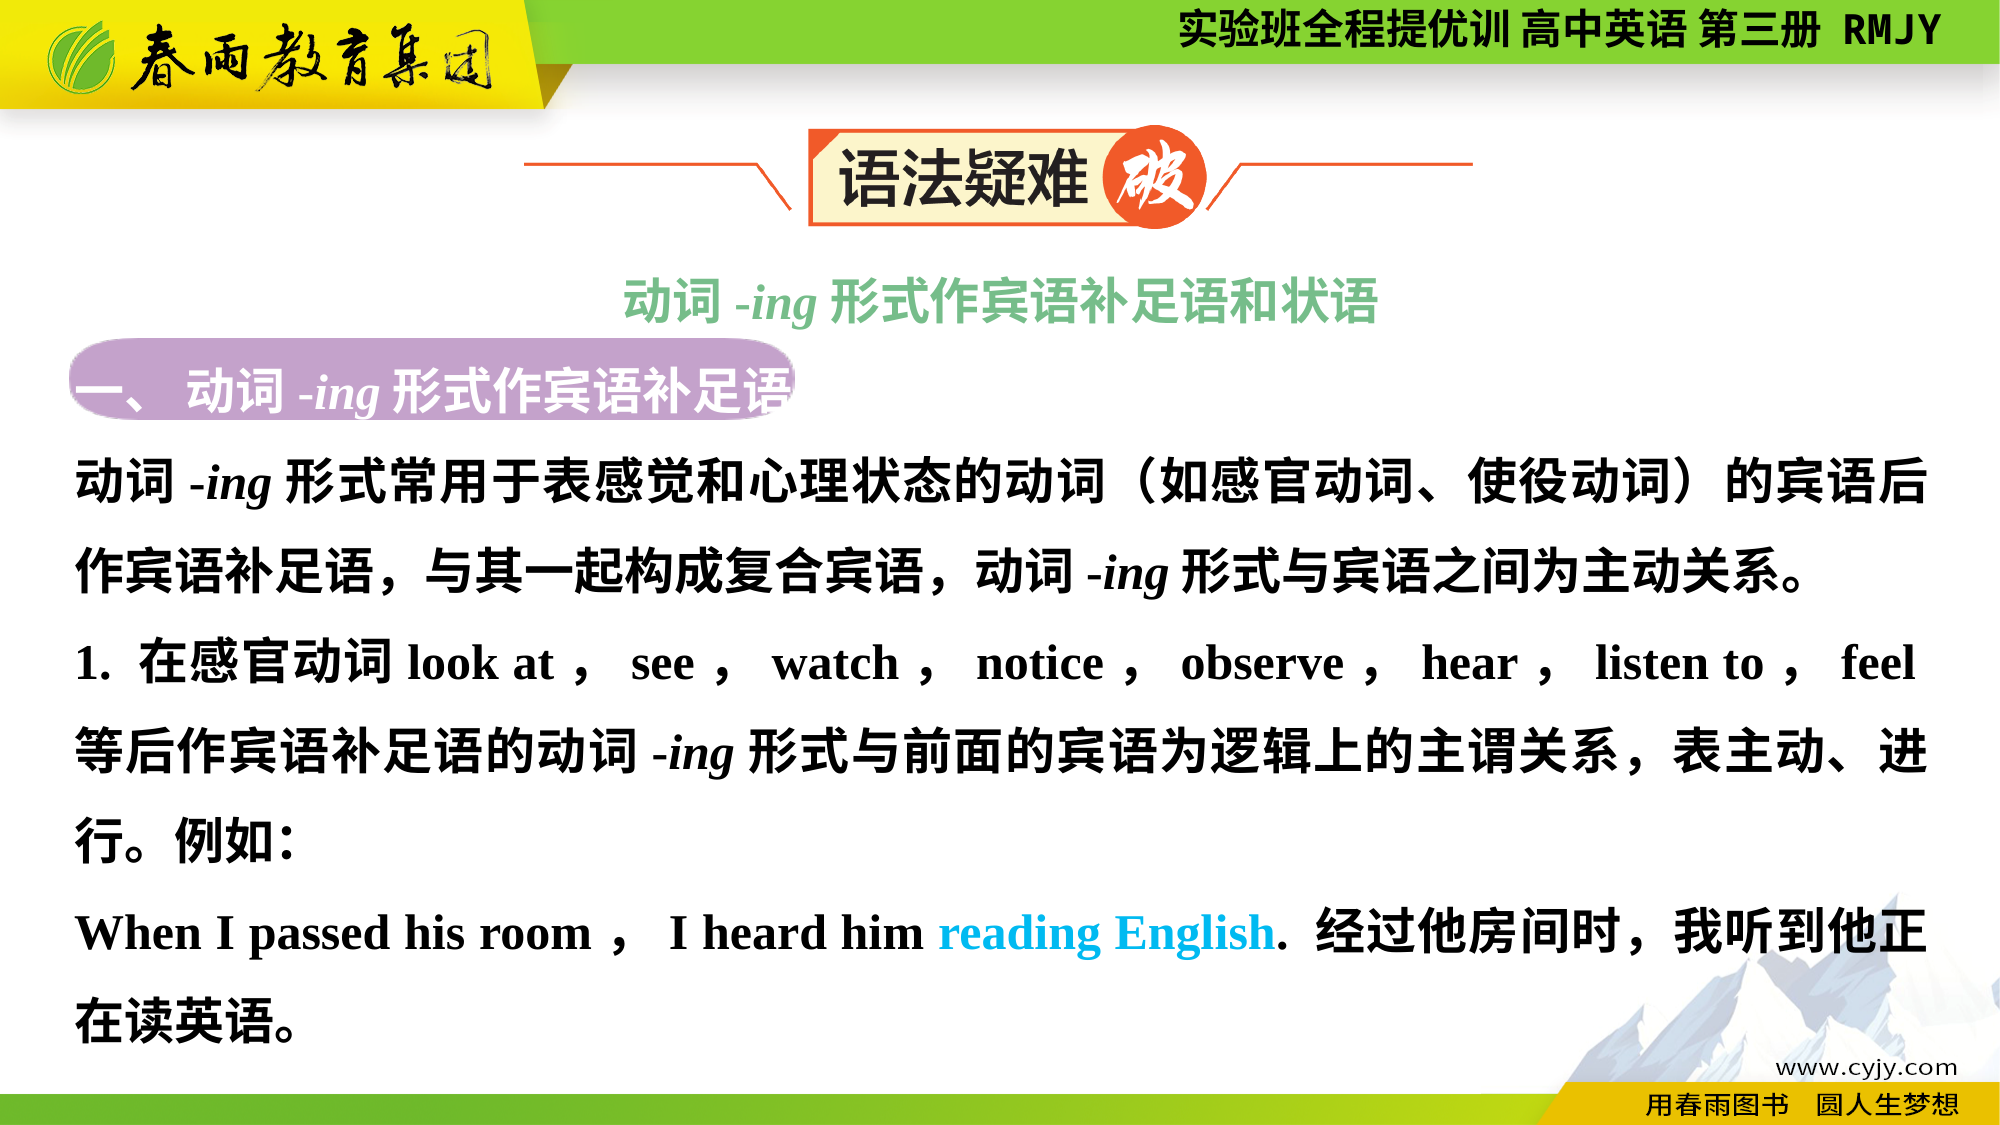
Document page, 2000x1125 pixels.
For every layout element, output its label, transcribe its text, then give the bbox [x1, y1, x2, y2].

list 动词-ing形式作宾语补足语和状语 一、 动词-ing形式作宾语补足语 动词-ing形式常用于表感觉和心理状态的动词（如感官动词、使役动词）的宾语后作宾语补足语，与其一起构成复合宾语，动词-ing形式与宾语之间为主动关系。 1. 在感官动词look at，see，watch，notice，observe，hear，listen to，feel等后作宾语补足语的动词-ing形式与前面的宾语为逻辑上的主谓关系，表主动、进行。例如： When I passed his room，I heard him reading English. 经过他房间时，我听到他正在读英语。 [59, 232, 1944, 963]
picture [0, 0, 2000, 1125]
